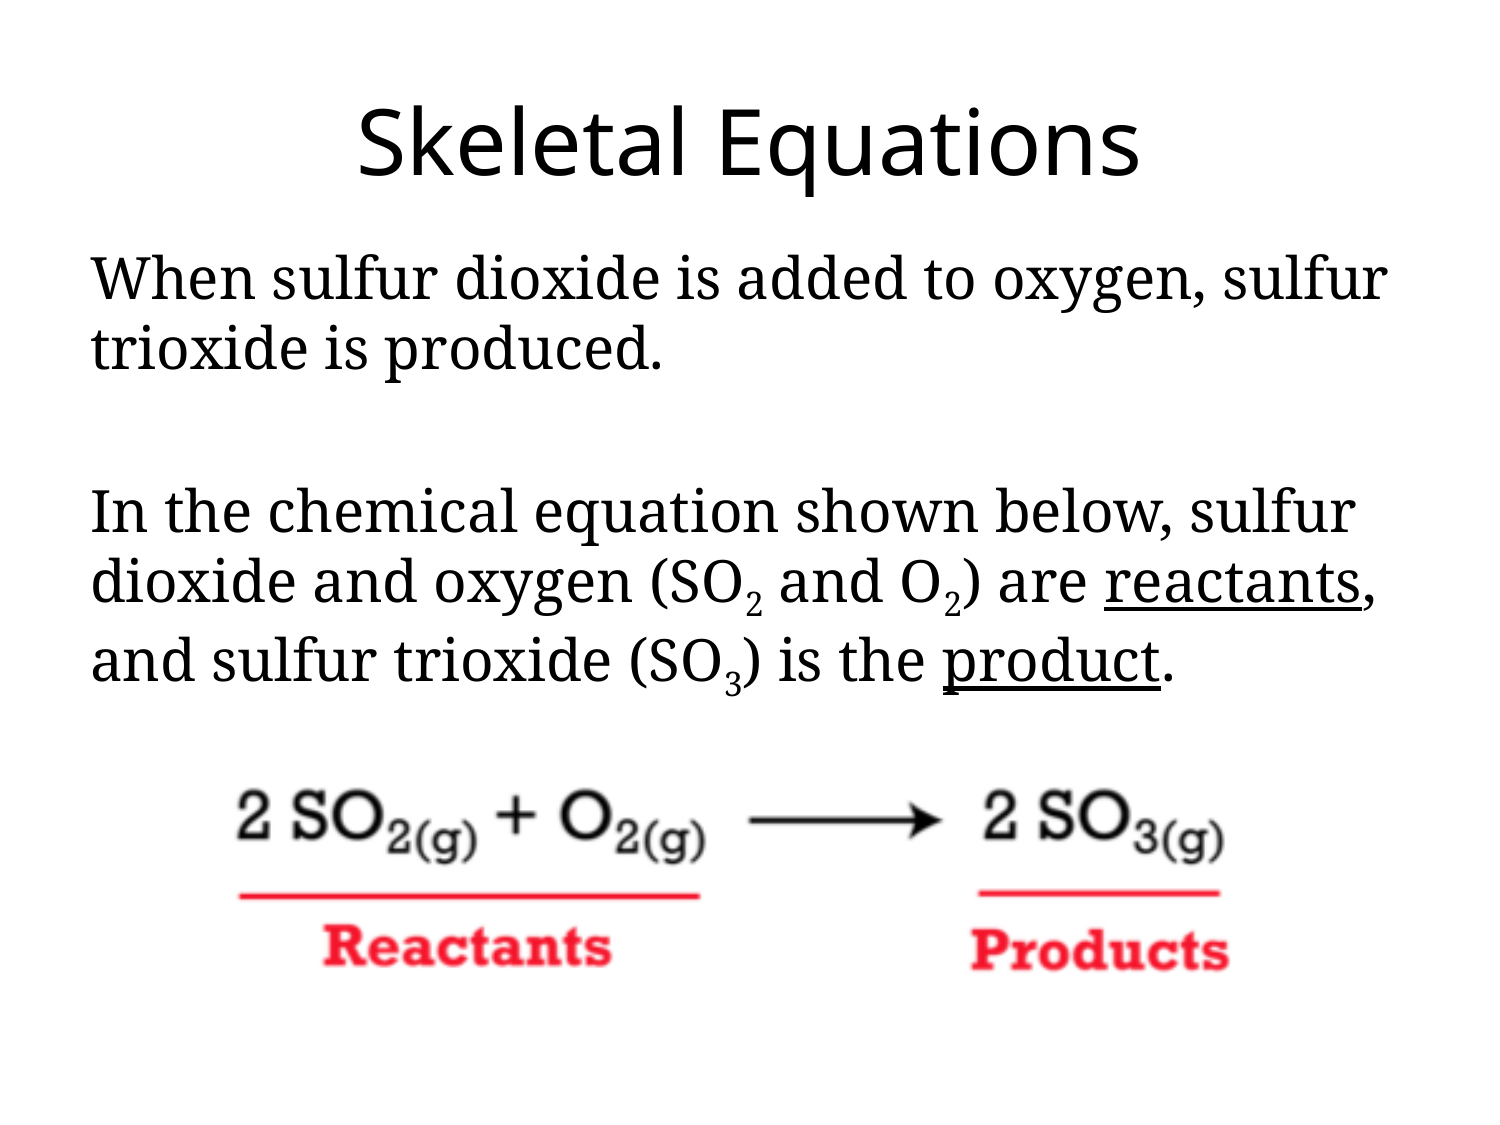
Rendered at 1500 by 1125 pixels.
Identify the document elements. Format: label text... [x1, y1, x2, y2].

picture [203, 761, 1288, 1006]
list When sulfur dioxide is added to oxygen, sulfur trioxide is produced. In the chemical equation shown below, sulfur dioxide and oxygen (SO2 and O2) are reactants, and sulfur trioxide (SO3) is the product. [75, 233, 1425, 977]
title Skeletal Equations [75, 45, 1425, 233]
